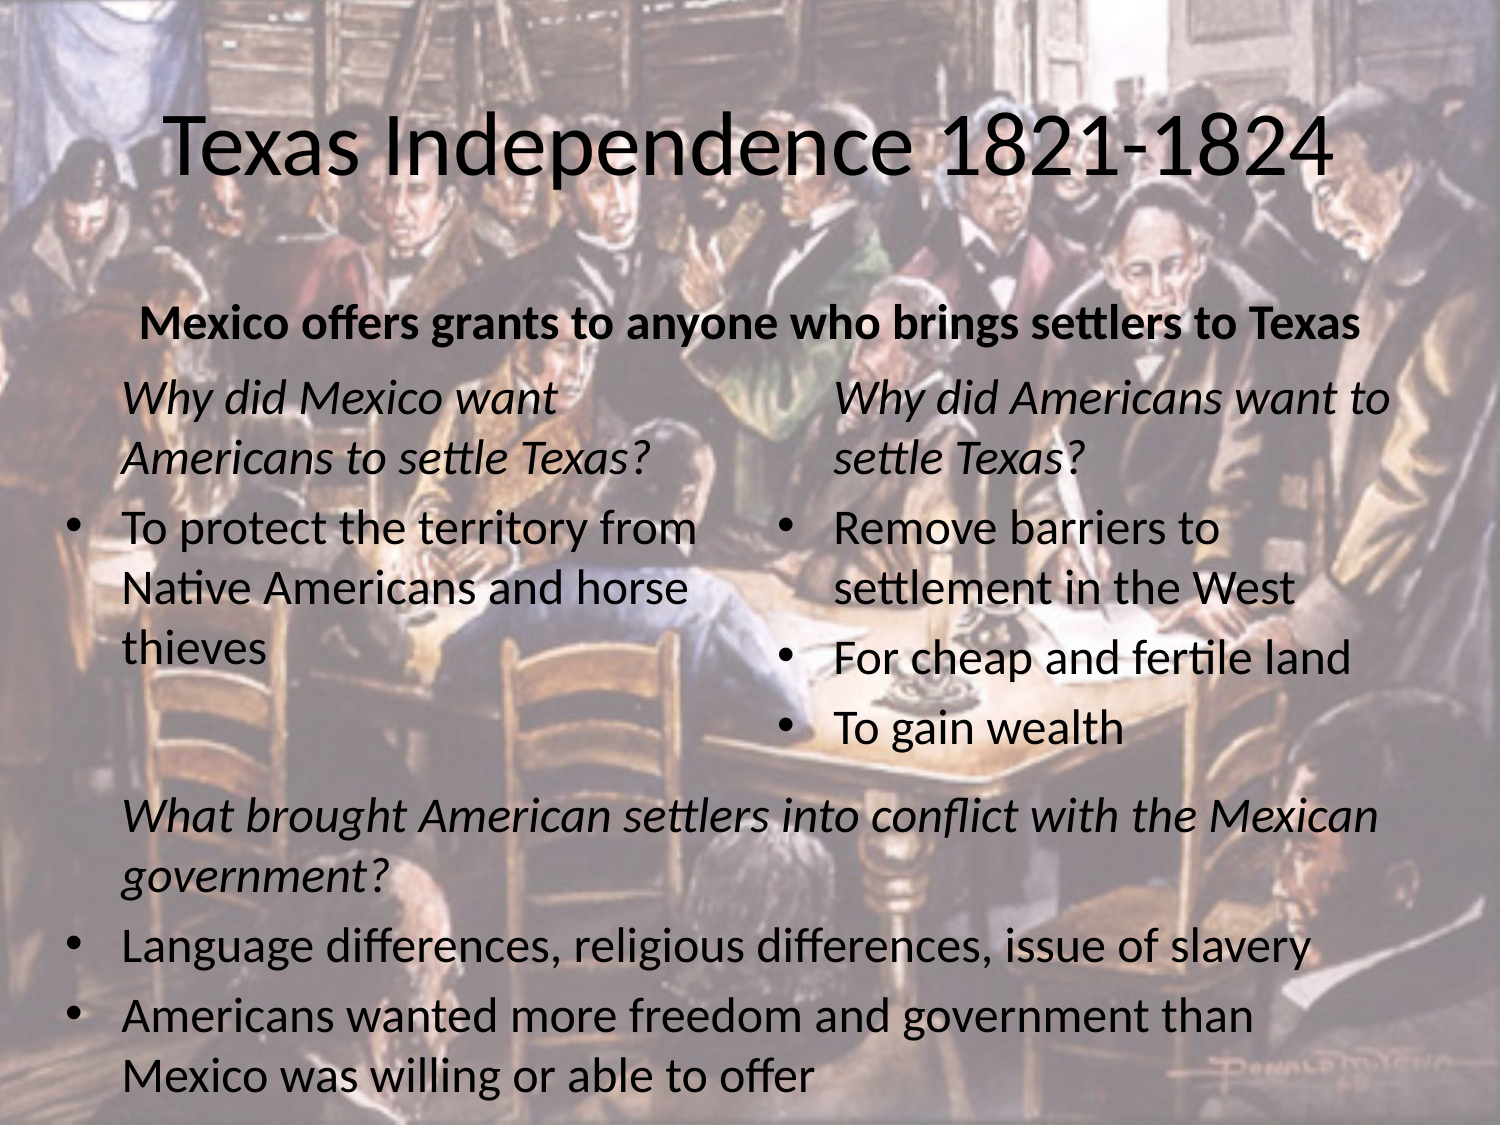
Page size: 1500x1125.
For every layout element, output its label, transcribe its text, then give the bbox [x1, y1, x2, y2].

list Mexico offers grants to anyone who brings settlers to Texas [75, 251, 1425, 357]
text_box What brought American settlers into conflict with the Mexican government? Language differences, religious differences, issue of slavery Americans wanted more freedom and government than Mexico was willing or able to offer [50, 774, 1426, 1125]
title Texas Independence 1821-1824 [75, 45, 1425, 233]
list Why did Mexico want Americans to settle Texas? To protect the territory from Native Americans and horse thieves [50, 356, 738, 774]
list Why did Americans want to settle Texas? Remove barriers to settlement in the West For cheap and fertile land To gain wealth [761, 356, 1425, 774]
